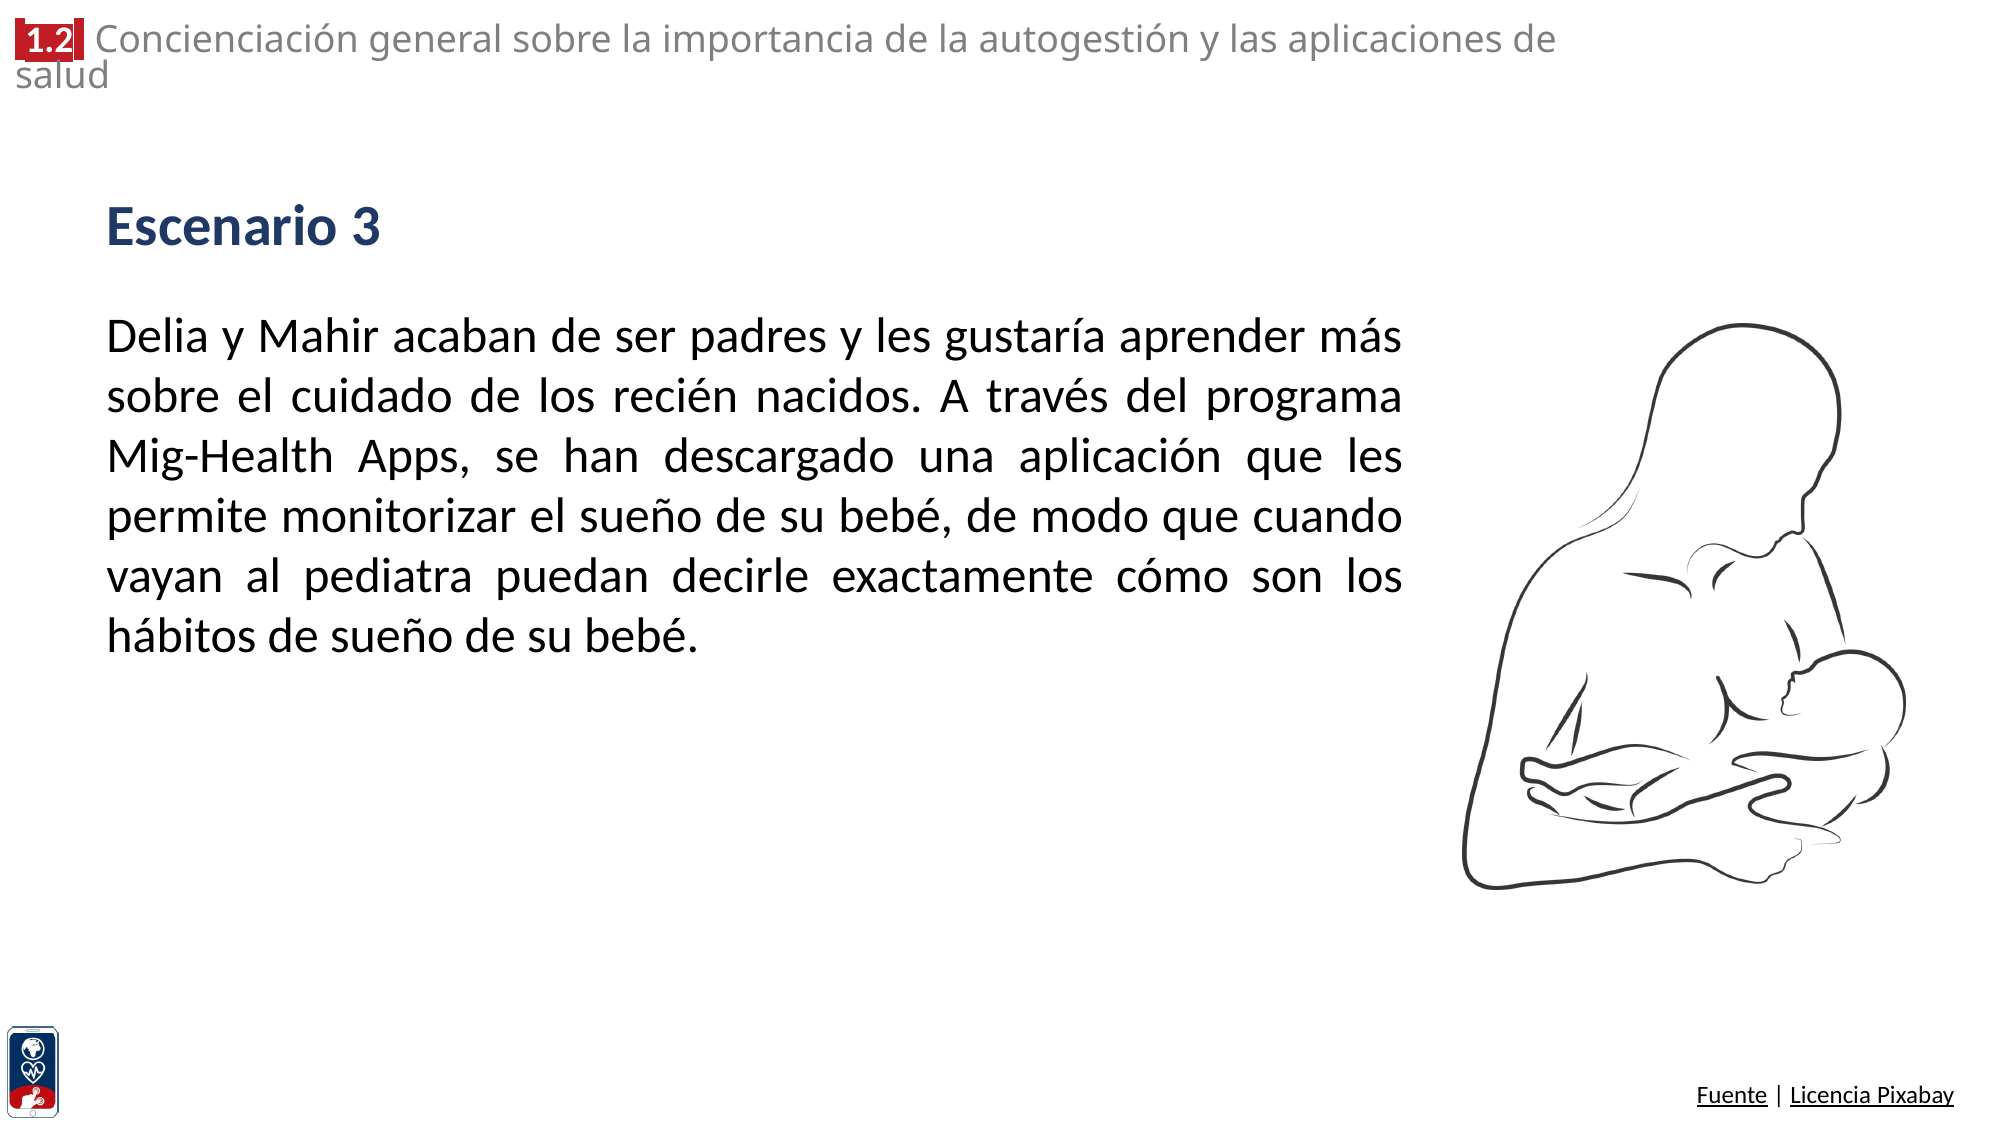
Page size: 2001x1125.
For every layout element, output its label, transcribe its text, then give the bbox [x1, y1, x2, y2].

picture [1462, 323, 1906, 890]
list Delia y Mahir acaban de ser padres y les gustaría aprender más sobre el cuidado de los recién nacidos. A través del programa Mig-Health Apps, se han descargado una aplicación que les permite monitorizar el sueño de su bebé, de modo que cuando vayan al pediatra puedan decirle exactamente cómo son los hábitos de sueño de su bebé. [91, 295, 1419, 720]
text_box Fuente | Licencia Pixabay [1573, 1070, 1970, 1117]
title Escenario 3 [91, 177, 1906, 277]
picture [7, 1026, 59, 1118]
